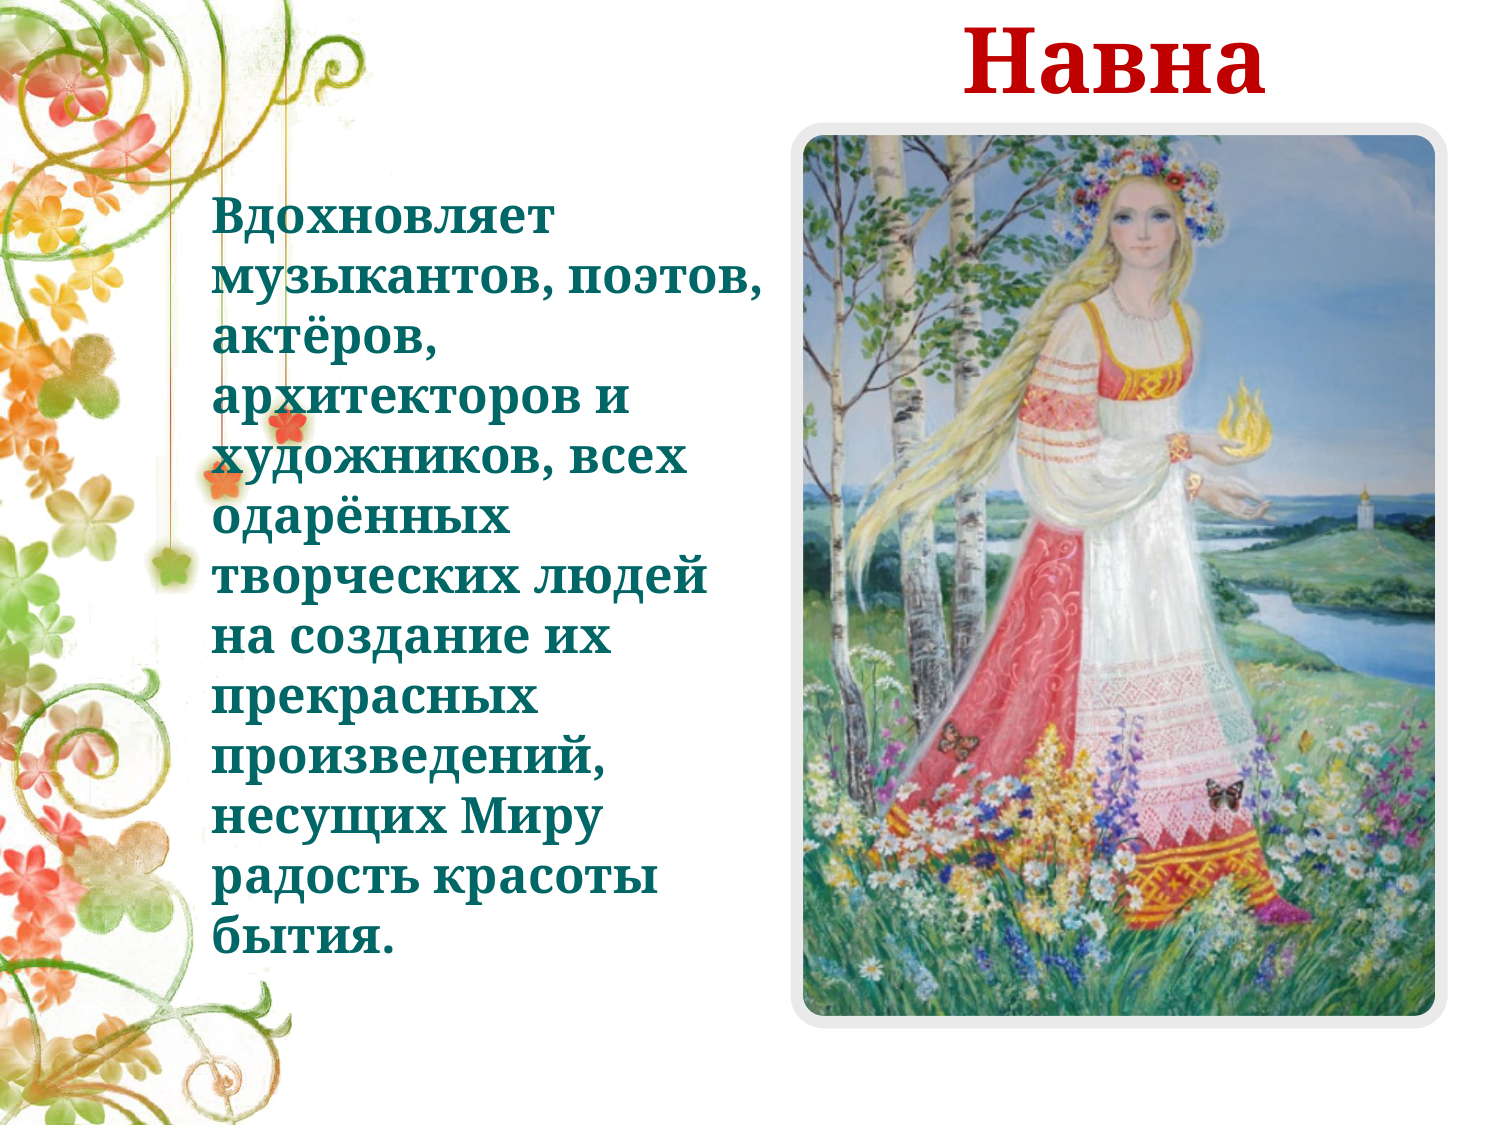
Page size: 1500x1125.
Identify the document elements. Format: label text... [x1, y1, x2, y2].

title Навна [730, 58, 1500, 167]
list Вдохновляет музыкантов, поэтов, актёров, архитекторов и художников, всех одарённых творческих людей на создание их прекрасных произведений, несущих Миру радость красоты бытия. [140, 175, 790, 984]
picture [0, 0, 1500, 1125]
